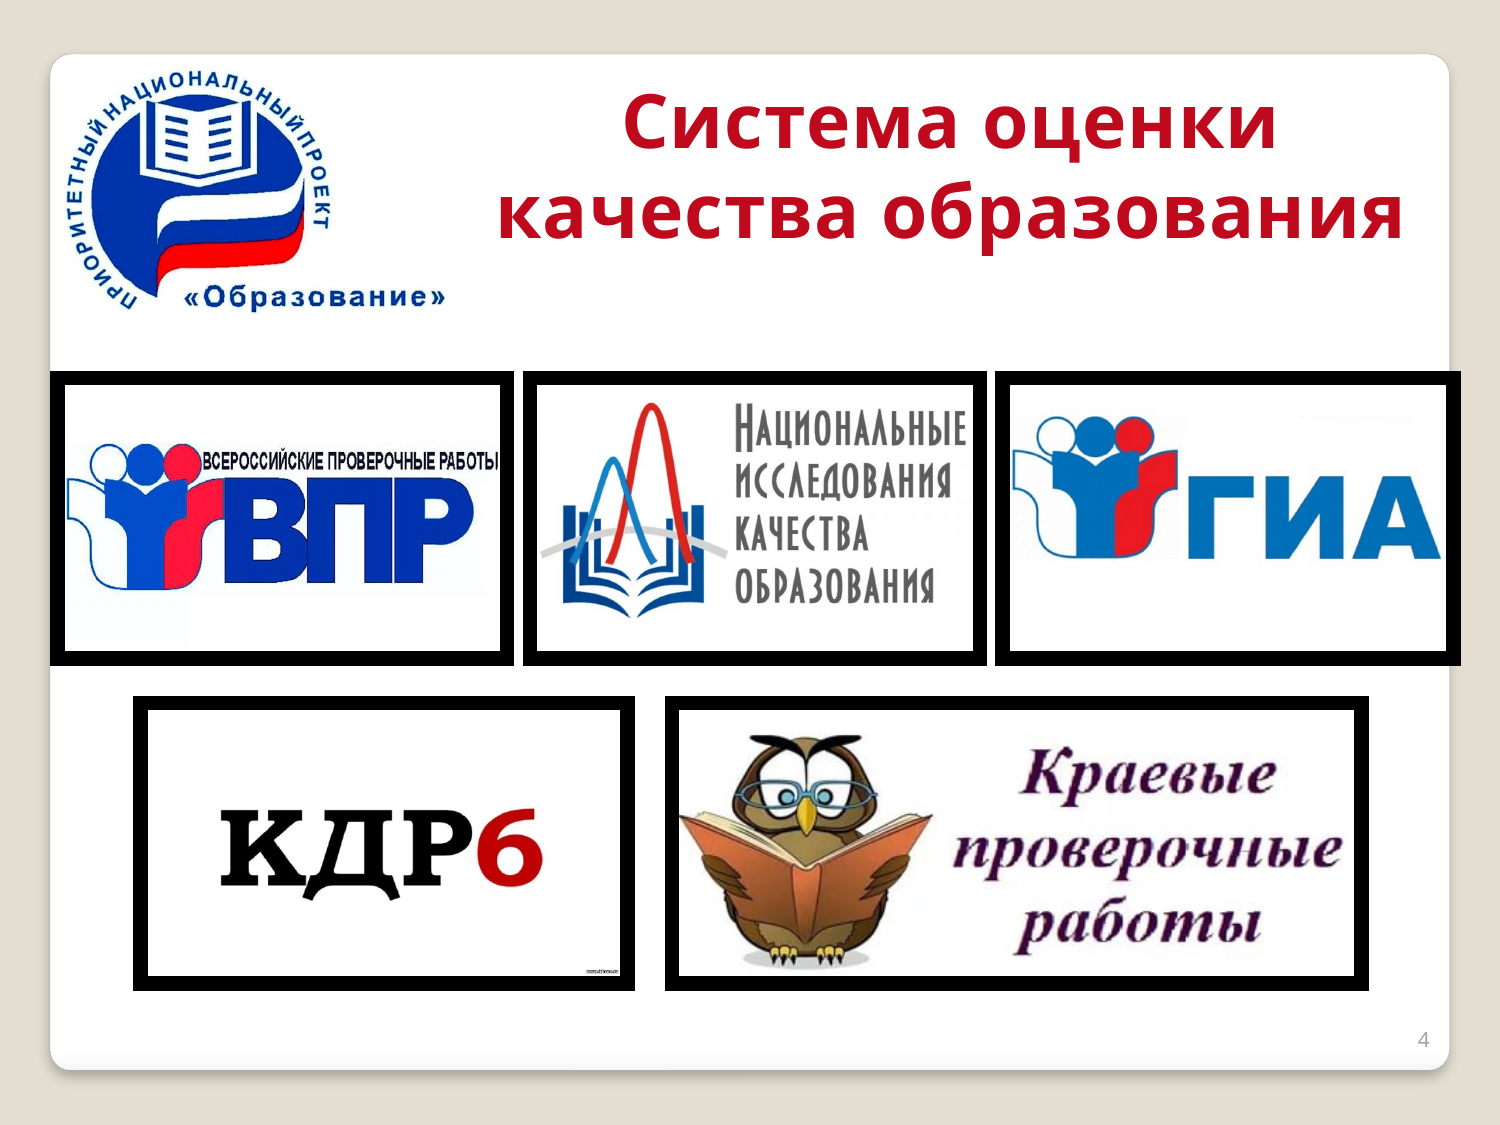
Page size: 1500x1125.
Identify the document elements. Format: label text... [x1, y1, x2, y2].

picture [1009, 385, 1447, 652]
picture [64, 66, 447, 315]
picture [147, 709, 621, 977]
text_box Система оценки качества образования [451, 66, 1452, 262]
picture [678, 709, 1355, 977]
slide_number 4 [1369, 1002, 1445, 1063]
picture [537, 385, 974, 652]
picture [64, 385, 500, 652]
